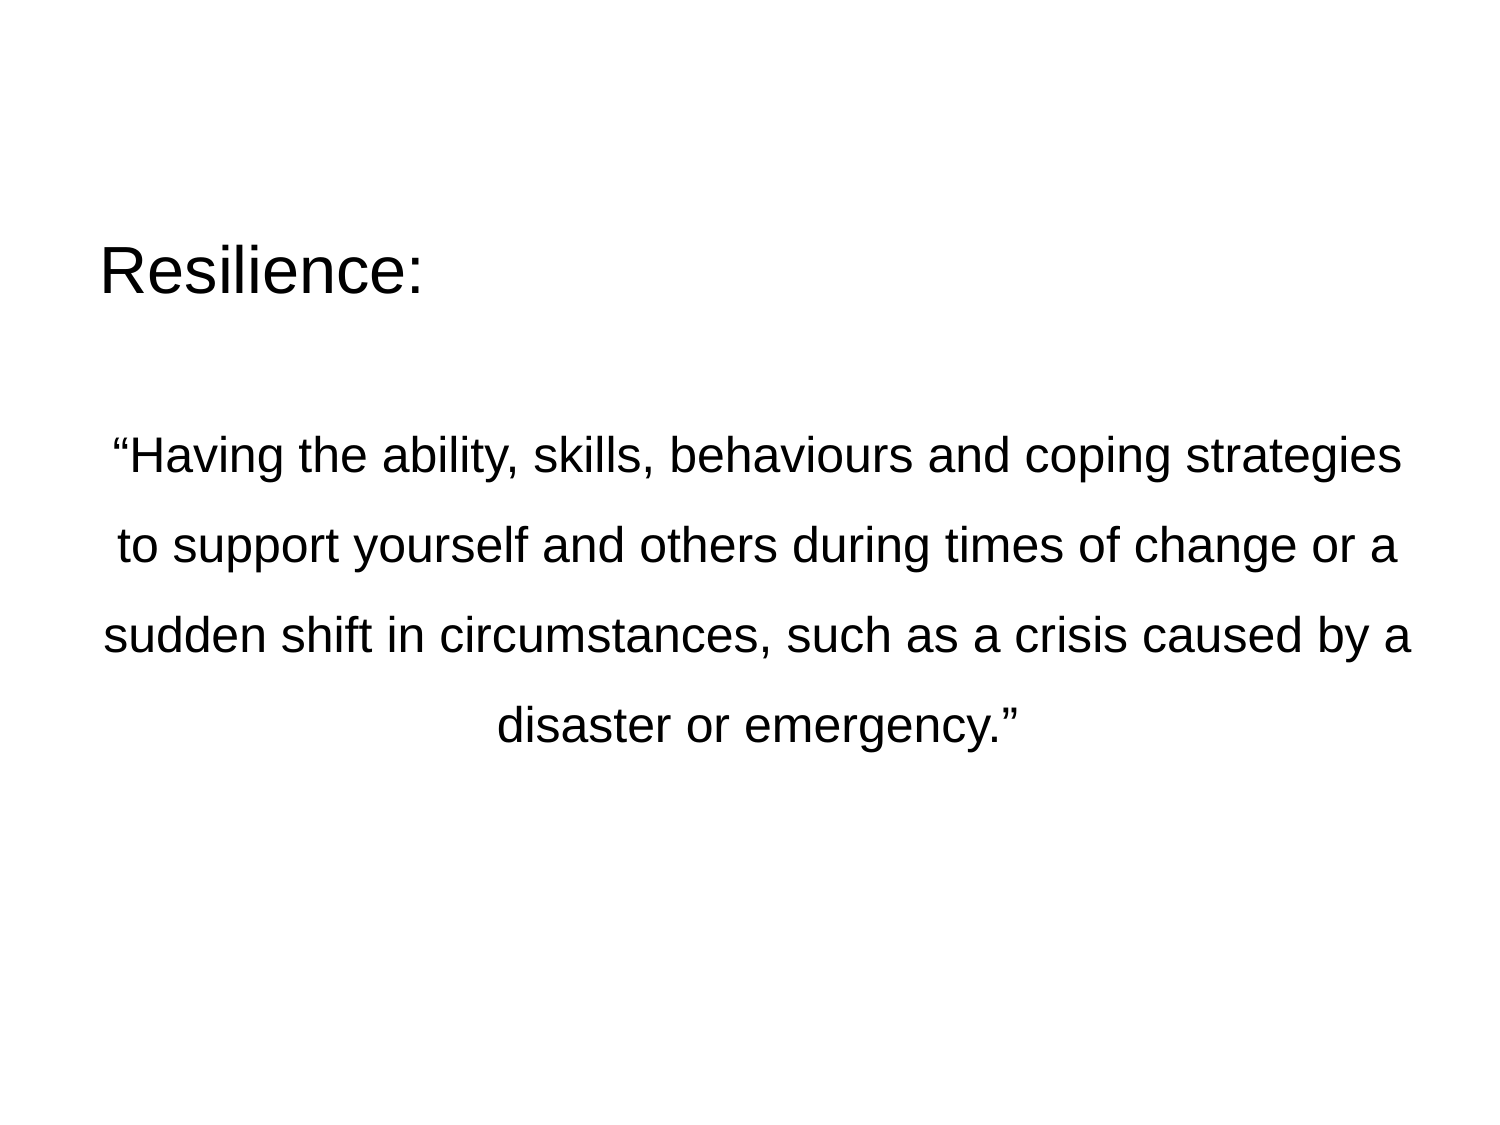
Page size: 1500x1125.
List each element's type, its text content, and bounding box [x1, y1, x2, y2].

text_box Resilience: [84, 219, 1432, 315]
text_box “Having the ability, skills, behaviours and coping strategies to support yourself and others during times of change or a sudden shift in circumstances, such as a crisis caused by a disaster or emergency.” [84, 385, 1432, 760]
